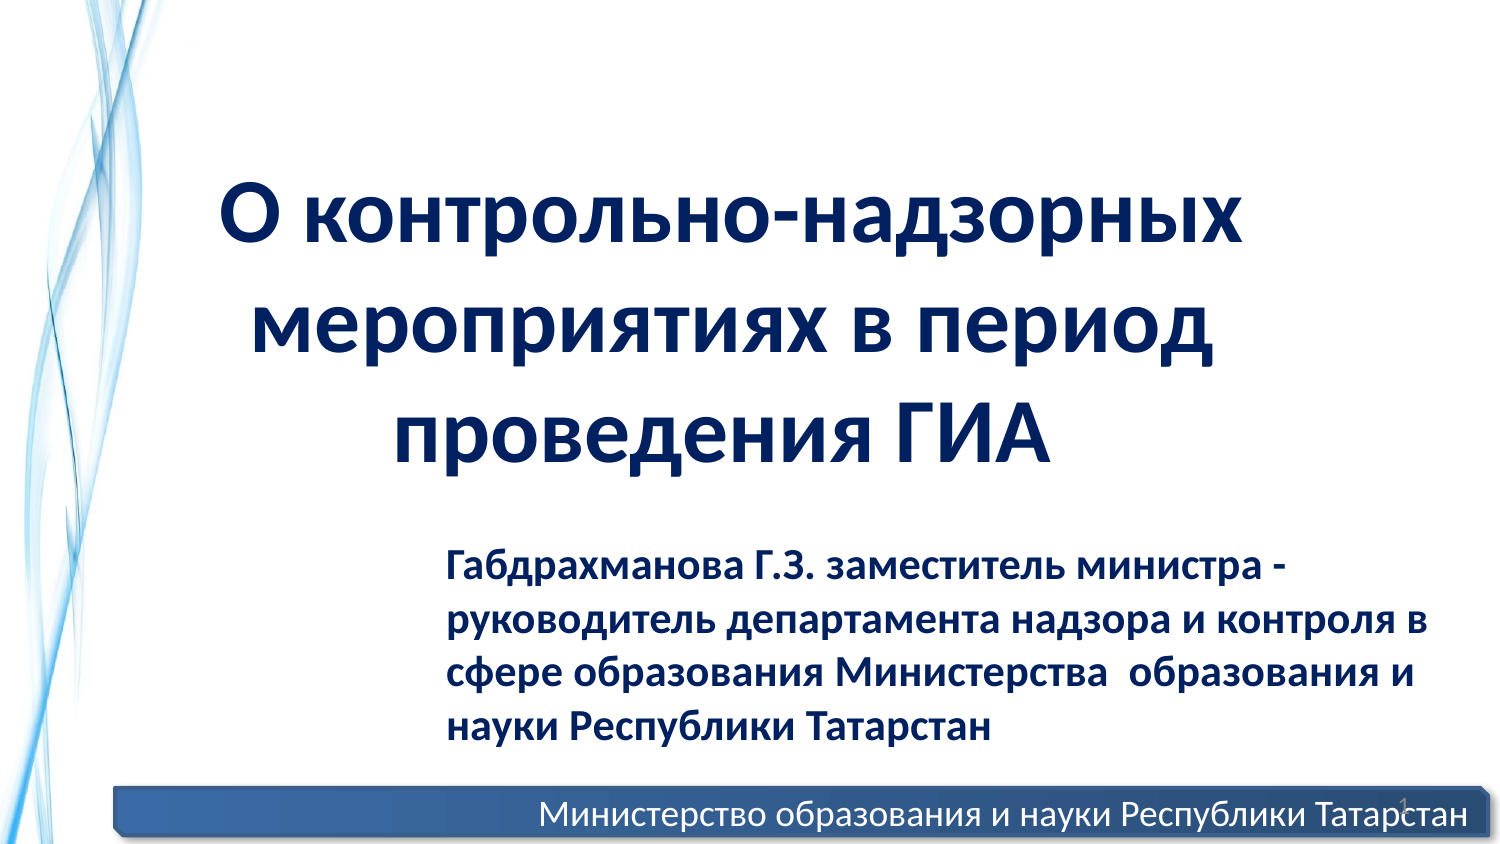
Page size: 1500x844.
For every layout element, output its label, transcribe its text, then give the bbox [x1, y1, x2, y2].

picture [0, 0, 231, 844]
text_box Габдрахманова Г.З. заместитель министра - руководитель департамента надзора и контроля в сфере образования Министерства образования и науки Республики Татарстан [431, 528, 1500, 759]
slide_number 1 [1074, 782, 1425, 827]
text_box О контрольно-надзорных мероприятиях в период проведения ГИА [235, 119, 1414, 513]
text_box Министерство образования и науки Республики Татарстан [235, 785, 1491, 838]
